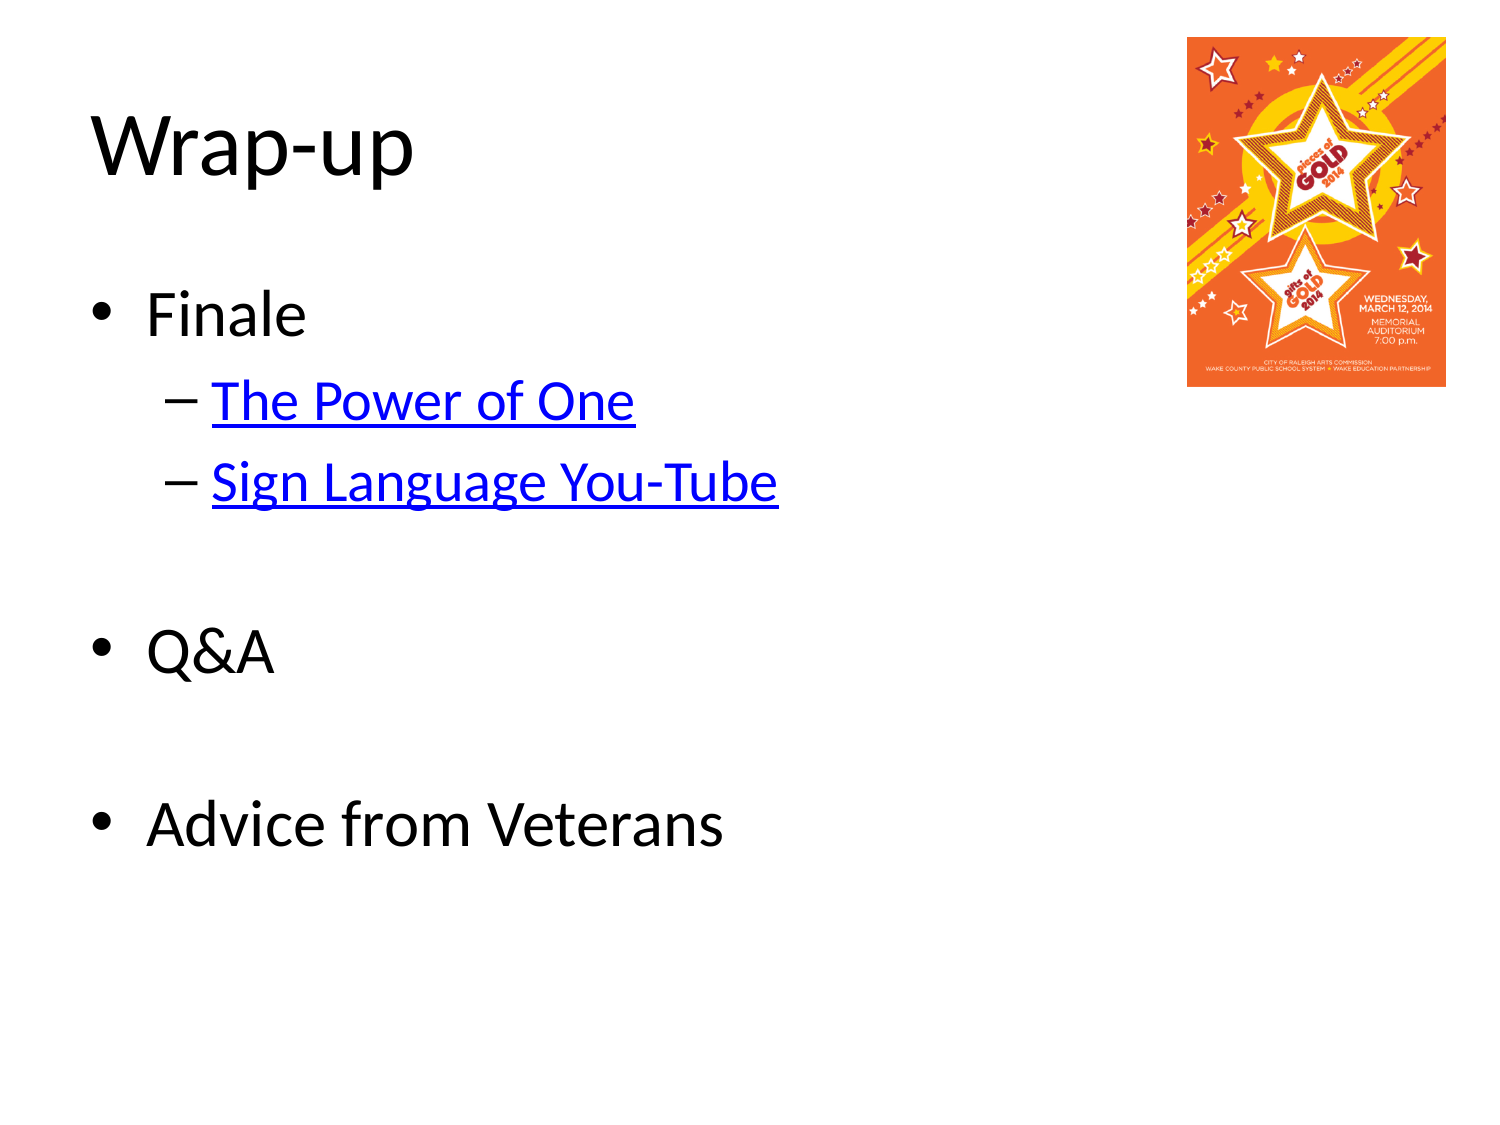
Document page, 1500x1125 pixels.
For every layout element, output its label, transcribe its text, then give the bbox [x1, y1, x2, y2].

title Wrap-up [75, 45, 1188, 233]
picture [1187, 37, 1446, 387]
list Finale The Power of One Sign Language You-Tube Q&A Advice from Veterans [75, 262, 1425, 1005]
